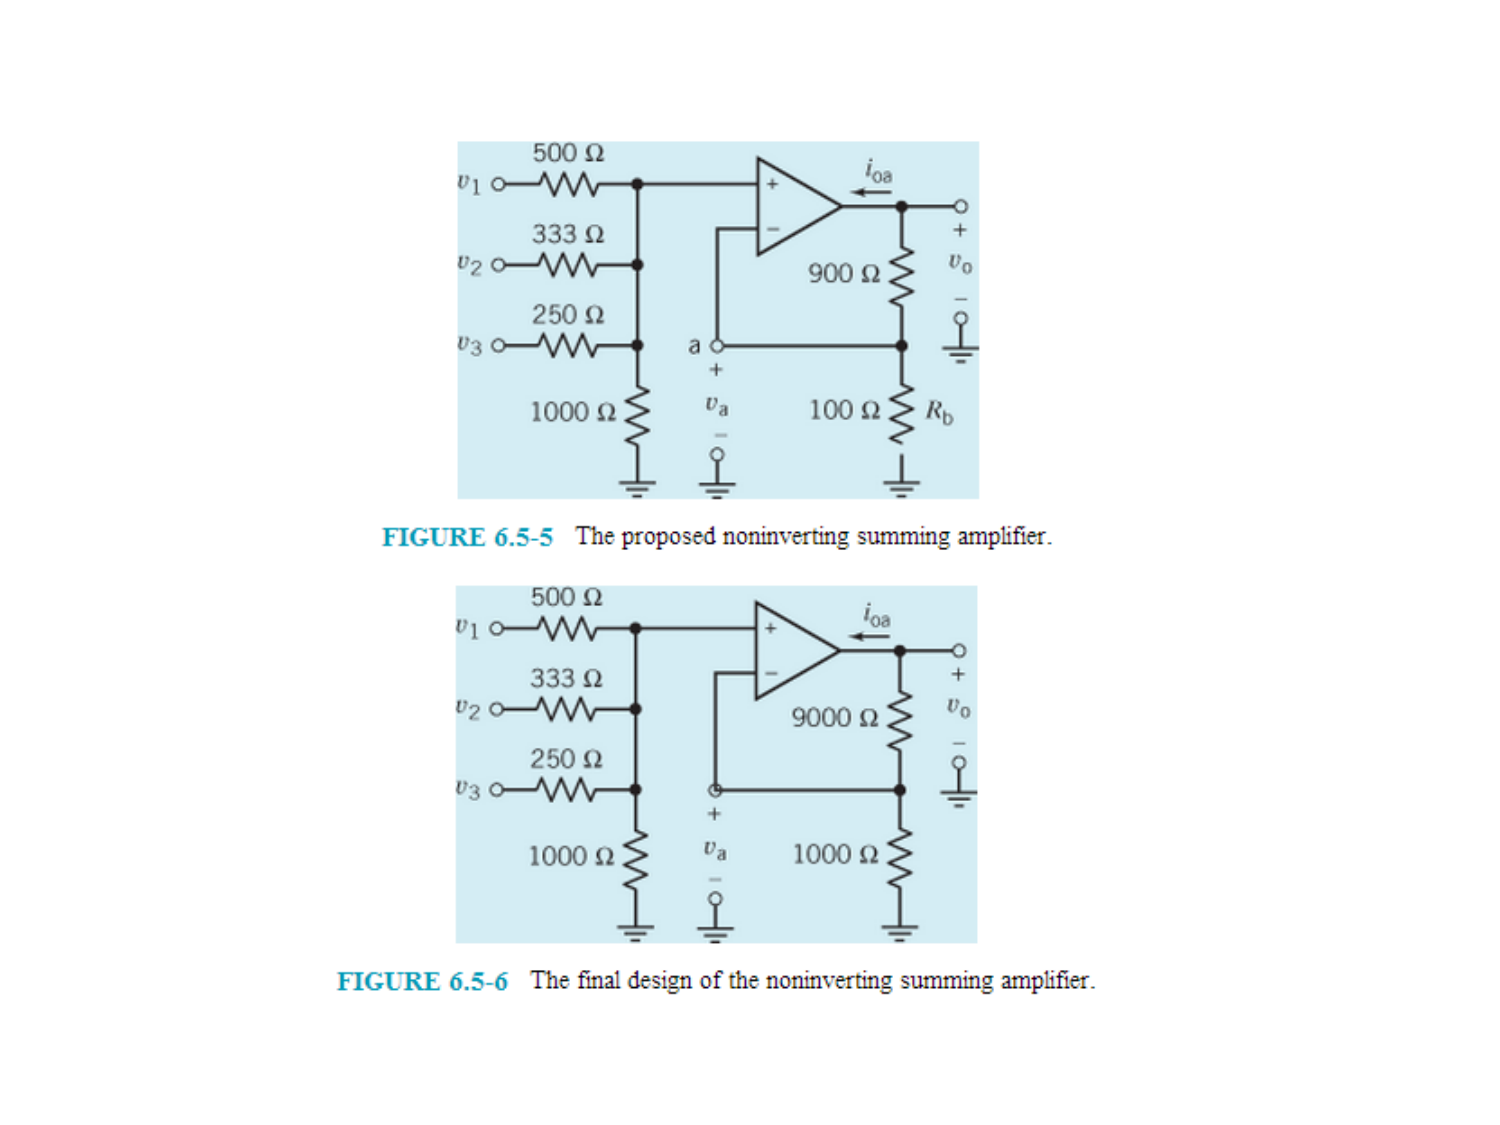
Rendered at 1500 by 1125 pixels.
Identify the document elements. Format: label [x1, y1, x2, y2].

picture [324, 87, 1101, 1026]
